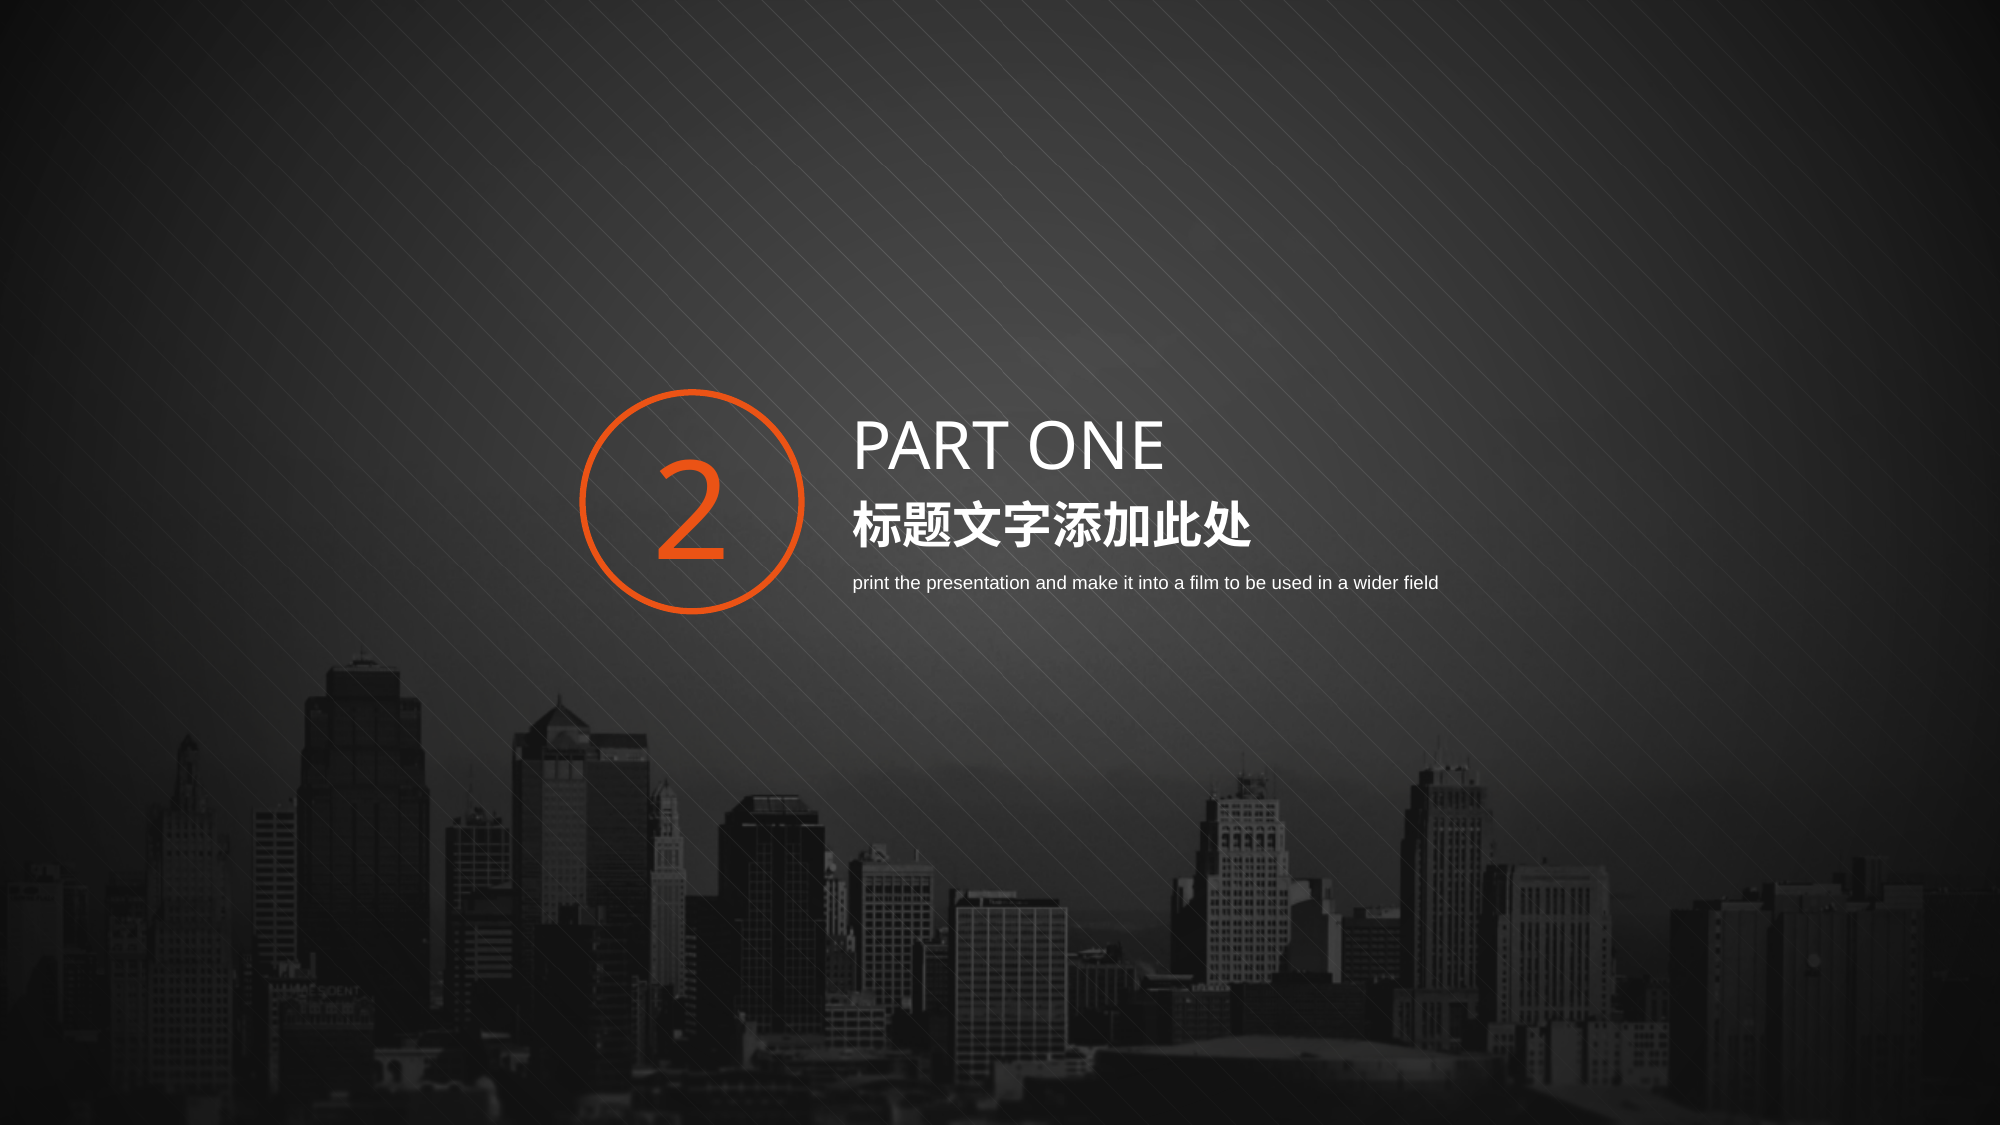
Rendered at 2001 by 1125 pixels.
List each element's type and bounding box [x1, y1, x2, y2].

text_box [836, 395, 1640, 599]
text_box [582, 392, 802, 612]
picture [0, 0, 2000, 1125]
